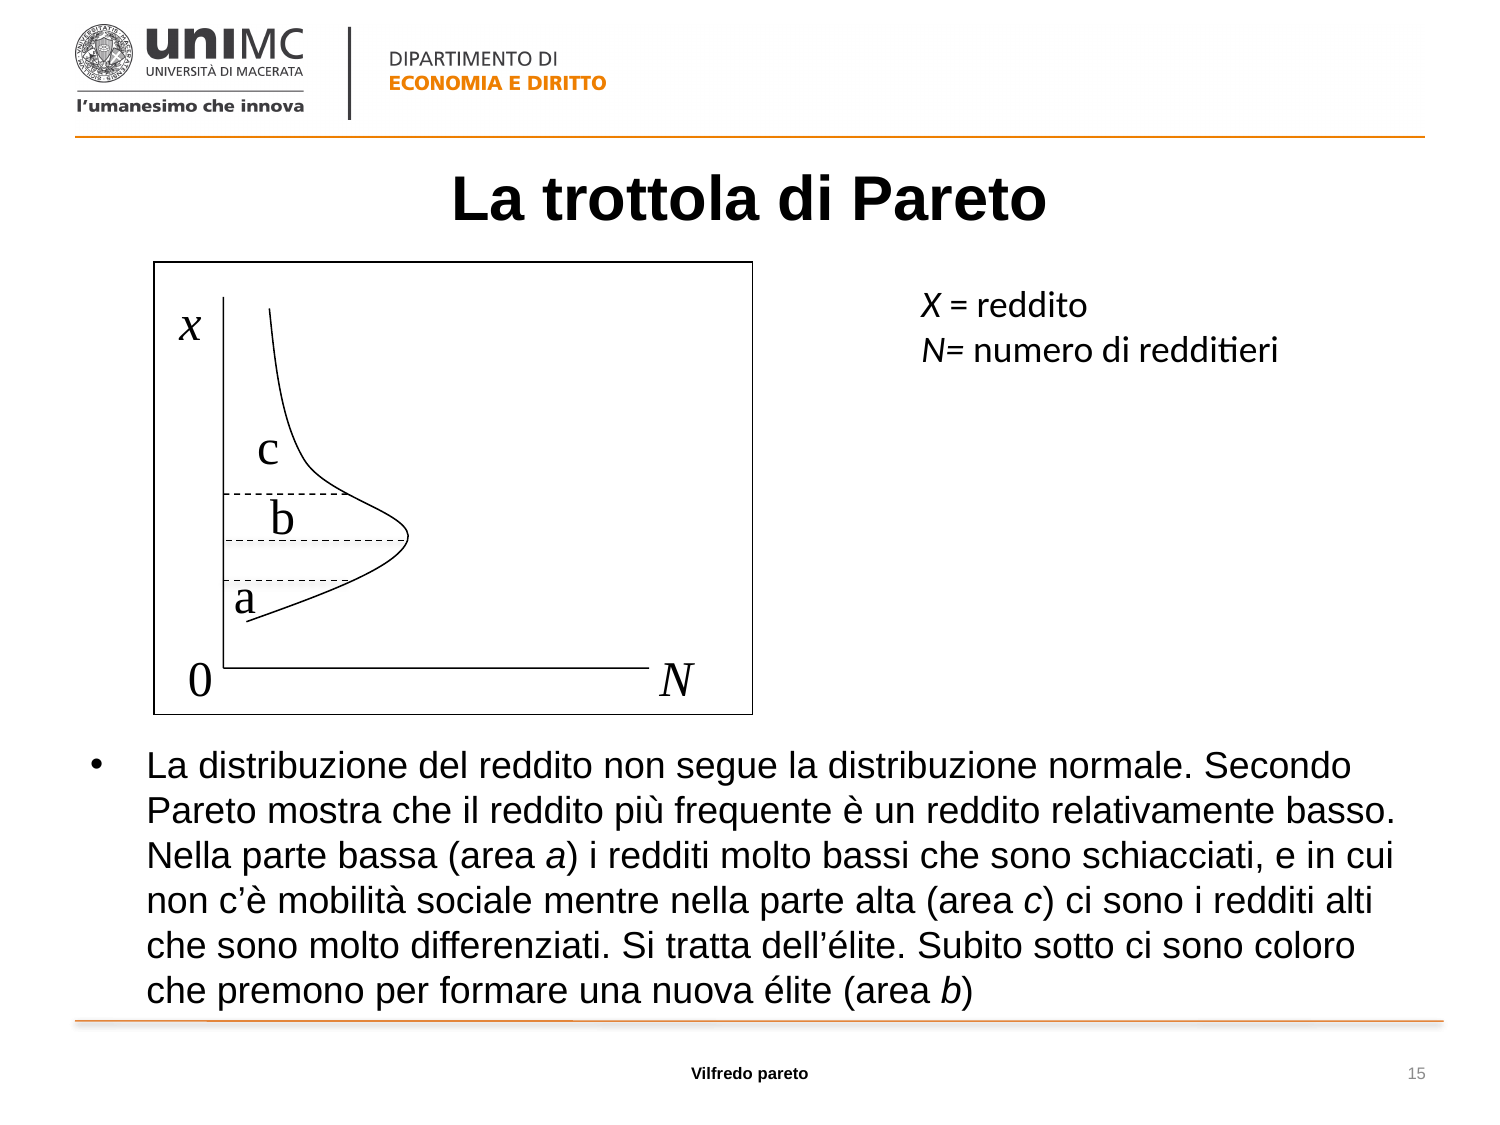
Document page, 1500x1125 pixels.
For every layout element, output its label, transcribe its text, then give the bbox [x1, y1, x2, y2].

text_box X = reddito N= numero di redditieri [906, 272, 1374, 378]
slide_number 15 [1091, 1042, 1442, 1103]
footer Vilfredo pareto [512, 1042, 988, 1103]
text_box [153, 261, 753, 715]
title La trottola di Pareto [75, 149, 1425, 241]
picture [75, 24, 1425, 138]
list La distribuzione del reddito non segue la distribuzione normale. Secondo Pareto mostra che il reddito più frequente è un reddito relativamente basso. Nella parte bassa (area a) i redditi molto bassi che sono schiacciati, e in cui non c’è mobilità sociale mentre nella parte alta (area c) ci sono i redditi alti che sono molto differenziati. Si tratta dell’élite. Subito sotto ci sono coloro che premono per formare una nuova élite (area b) [75, 733, 1425, 1017]
